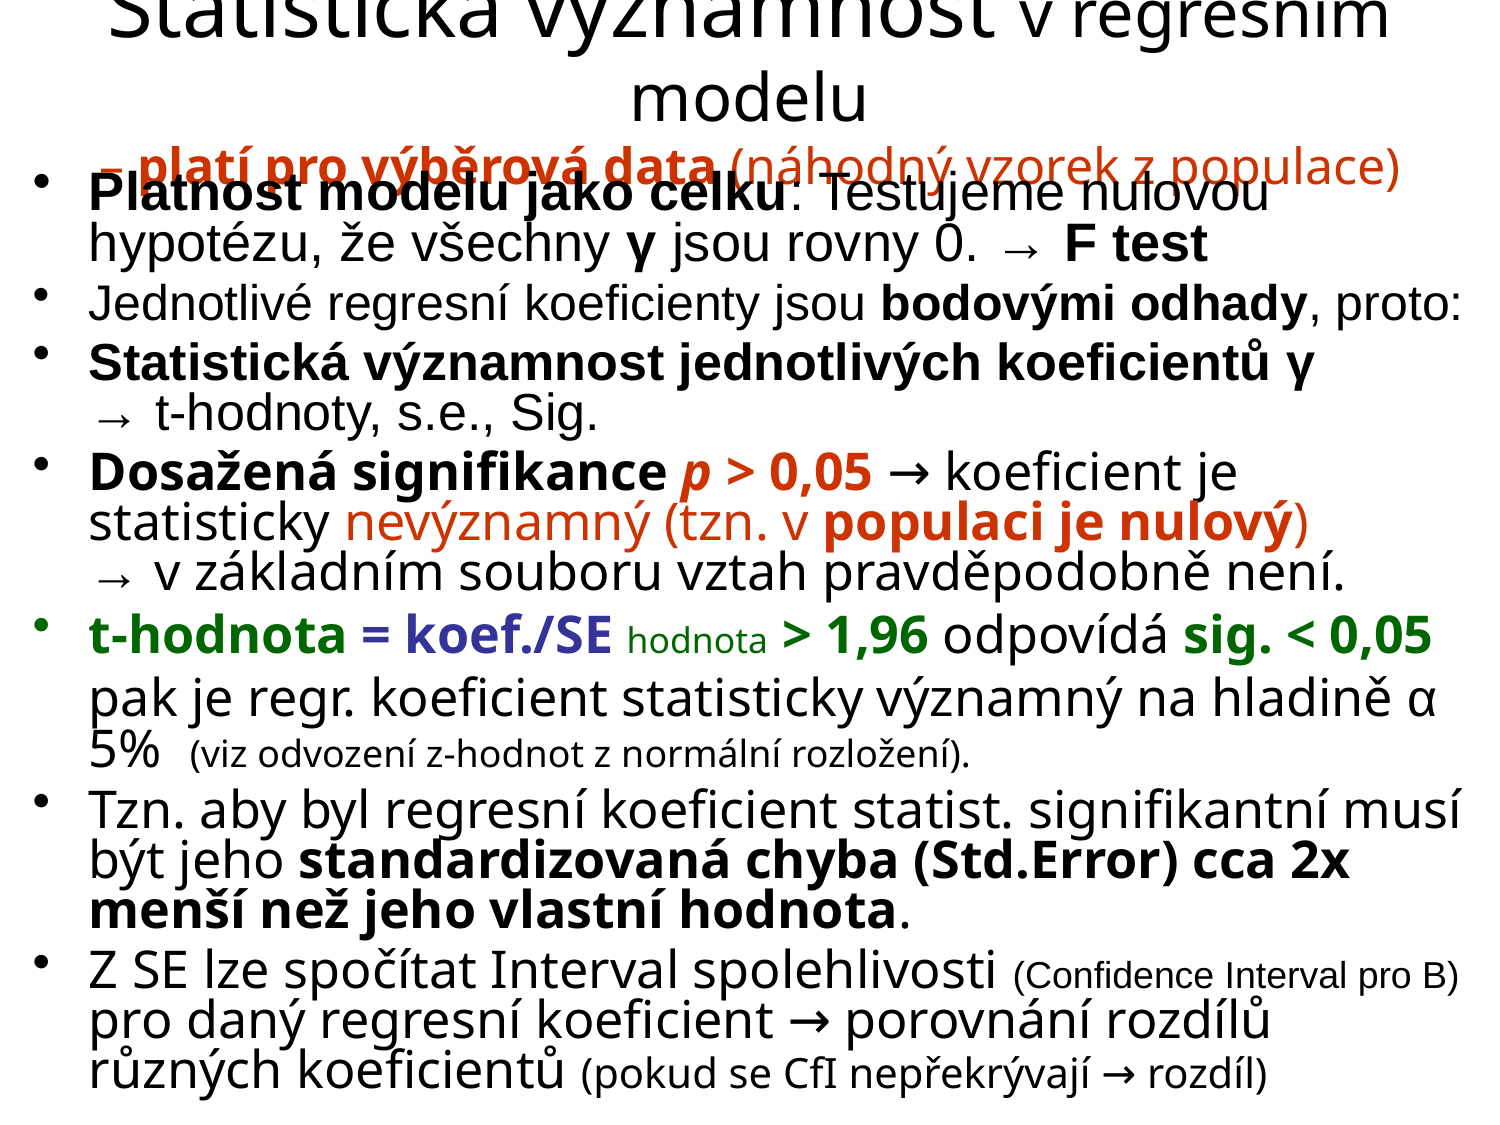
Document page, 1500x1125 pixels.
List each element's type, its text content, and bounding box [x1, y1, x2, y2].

list Platnost modelu jako celku: Testujeme nulovou hypotézu, že všechny γ jsou rovny 0. → F test Jednotlivé regresní koeficienty jsou bodovými odhady, proto: Statistická významnost jednotlivých koeficientů γ → t-hodnoty, s.e., Sig. Dosažená signifikance p > 0,05 → koeficient je statisticky nevýznamný (tzn. v populaci je nulový) → v základním souboru vztah pravděpodobně není. t-hodnota = koef./SE hodnota > 1,96 odpovídá sig. < 0,05 pak je regr. koeficient statisticky významný na hladině α 5% (viz odvození z-hodnot z normální rozložení). Tzn. aby byl regresní koeficient statist. signifikantní musí být jeho standardizovaná chyba (Std.Error) cca 2x menší než jeho vlastní hodnota. Z SE lze spočítat Interval spolehlivosti (Confidence Interval pro B) pro daný regresní koeficient → porovnání rozdílů různých koeficientů (pokud se CfI nepřekrývají → rozdíl) [17, 160, 1483, 1125]
title Statistická významnost v regresním modelu – platí pro výběrová data (náhodný vzorek z populace) [0, 0, 1500, 149]
